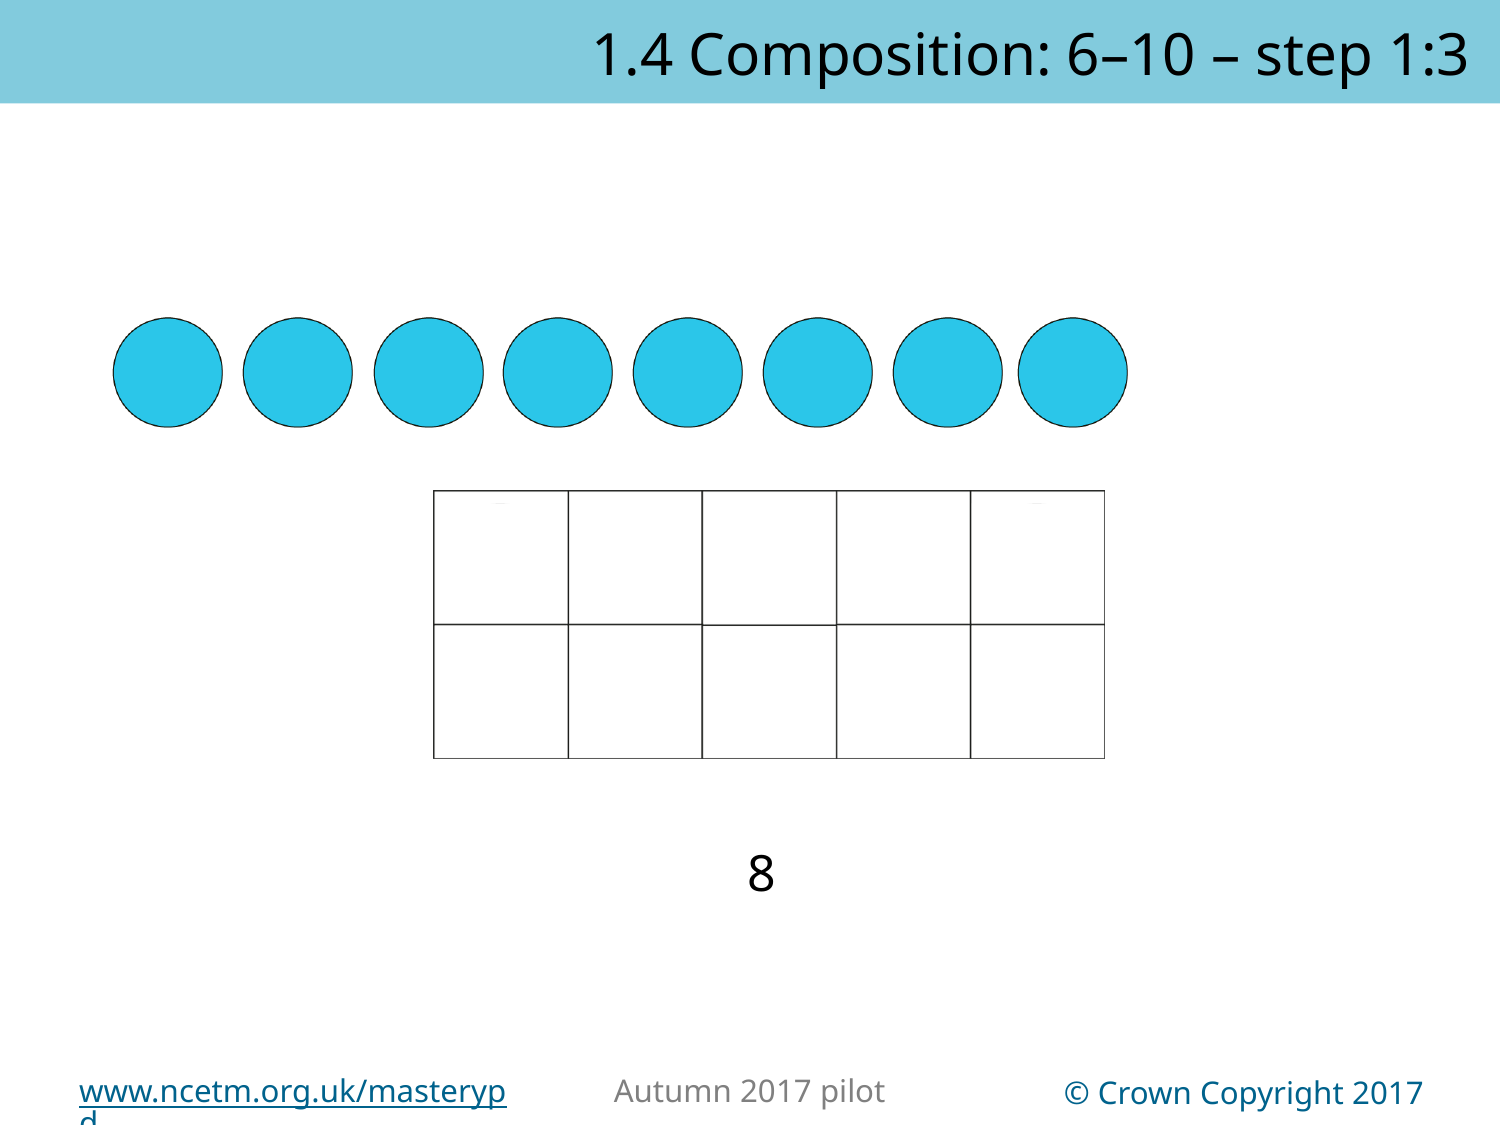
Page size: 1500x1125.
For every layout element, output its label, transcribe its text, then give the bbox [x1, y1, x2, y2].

picture [501, 316, 613, 428]
list 1.4 Composition: 6–10 – step 1:3 [0, 0, 1500, 104]
picture [242, 316, 354, 428]
picture [891, 316, 1003, 428]
picture [1017, 316, 1129, 428]
picture [433, 489, 1105, 759]
picture [631, 316, 743, 428]
picture [111, 316, 223, 428]
picture [373, 316, 485, 428]
picture [761, 316, 873, 428]
text_box 8 [643, 834, 880, 910]
